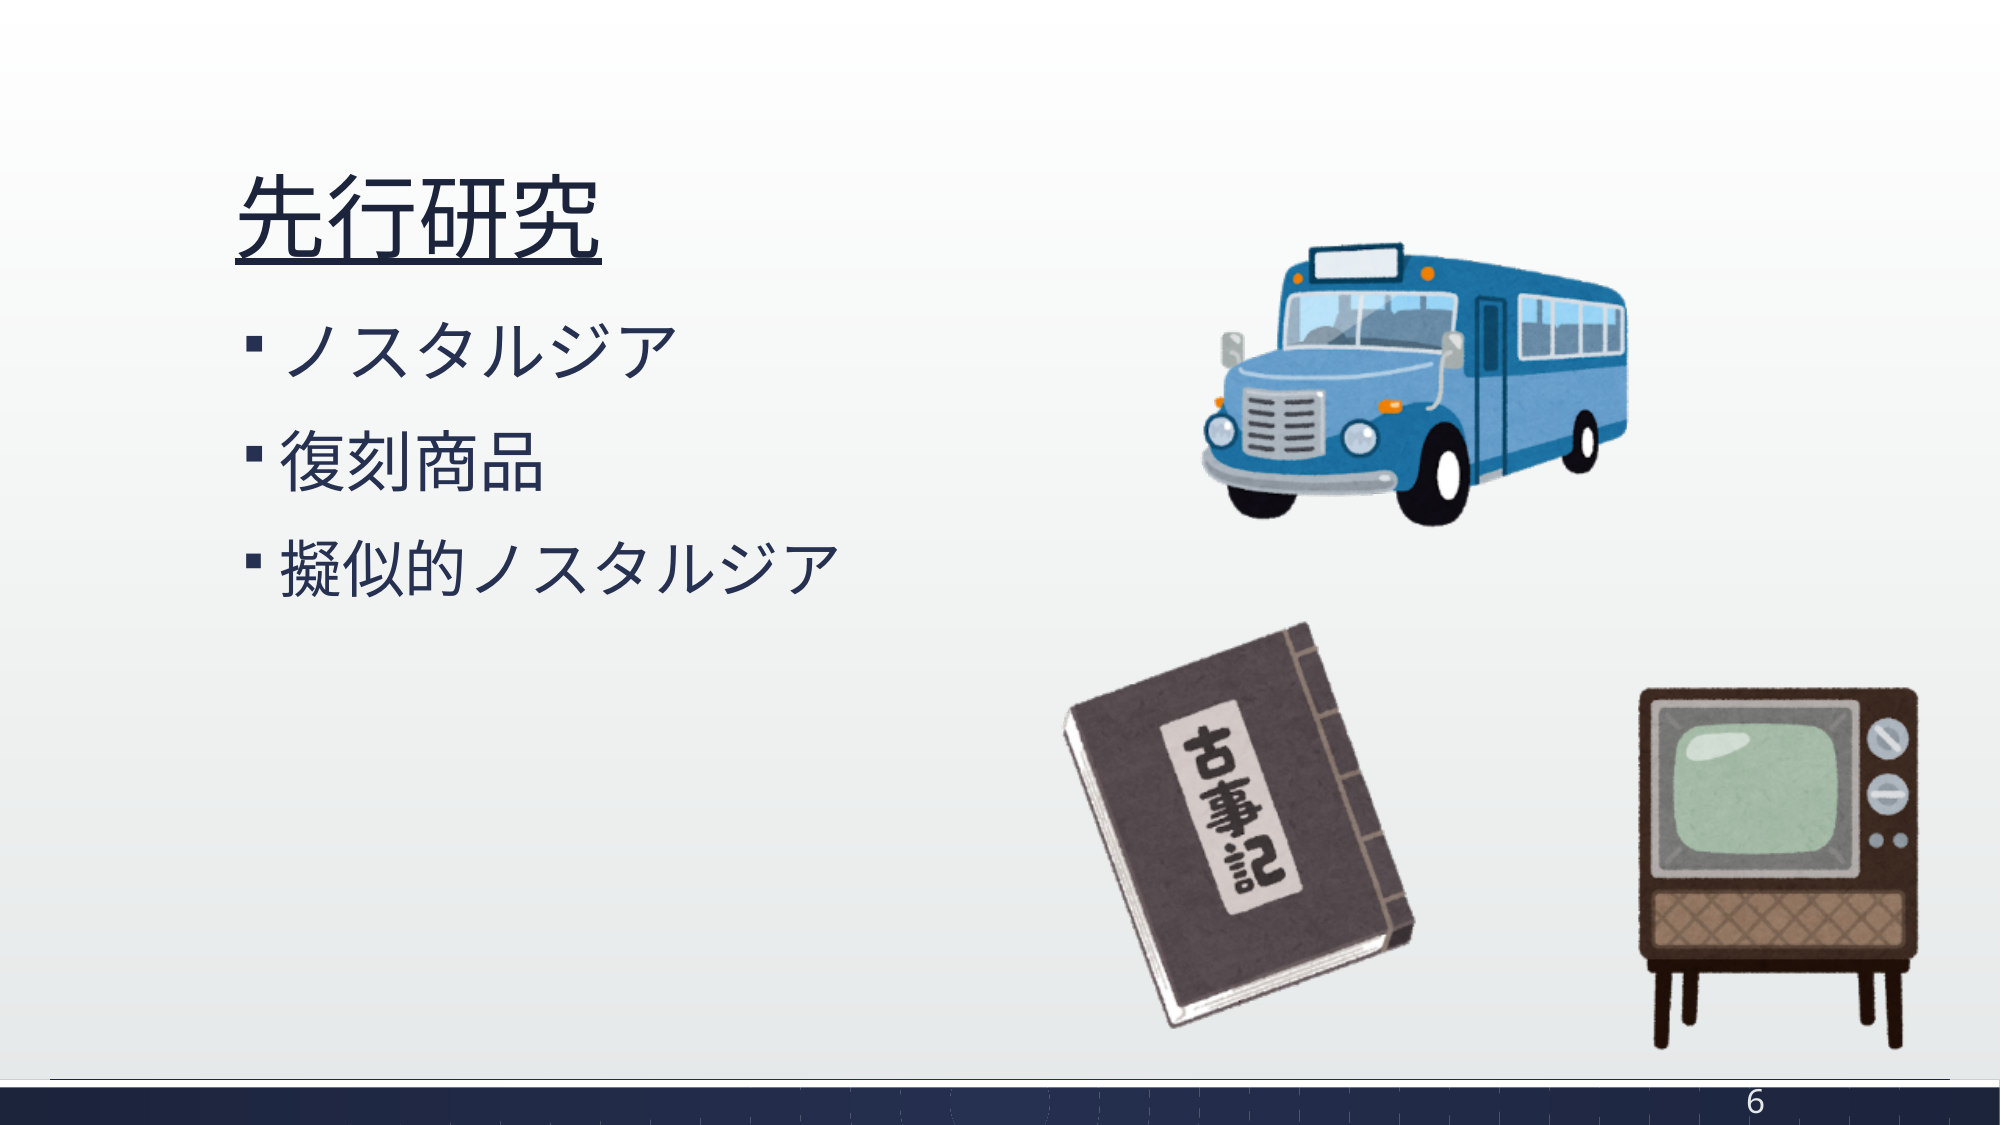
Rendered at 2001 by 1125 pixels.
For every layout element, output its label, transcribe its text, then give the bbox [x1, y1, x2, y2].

picture [1023, 611, 1455, 1043]
title 先行研究 [219, 76, 1780, 279]
picture [1193, 223, 1638, 544]
text_box ノスタルジア 復刻商品 擬似的ノスタルジア [219, 311, 1780, 989]
picture [1622, 680, 1937, 1058]
slide_number 6 [1674, 1083, 1780, 1122]
